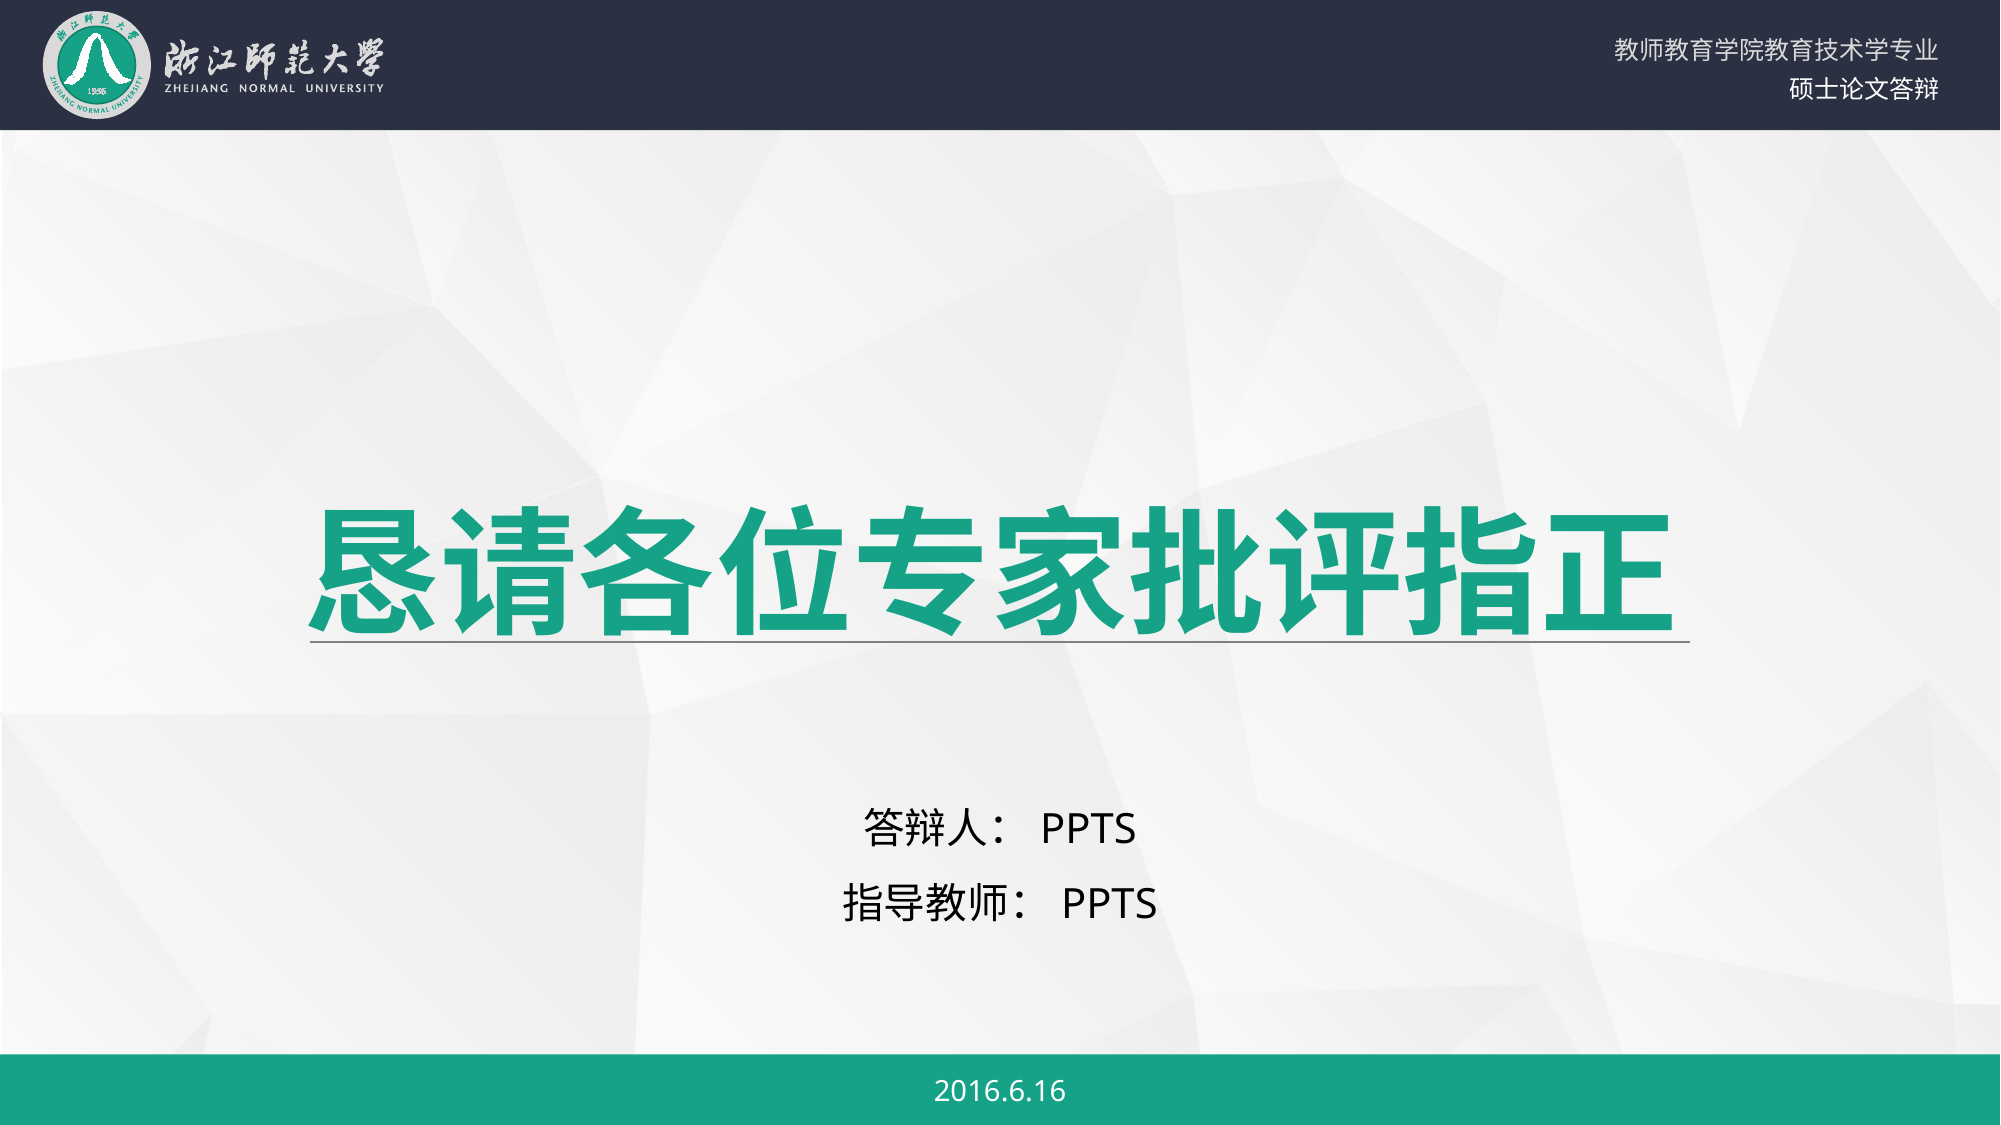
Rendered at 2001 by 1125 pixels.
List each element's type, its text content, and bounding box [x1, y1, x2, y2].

text_box 答辩人：PPTS 指导教师：PPTS [697, 769, 1303, 935]
picture [0, 0, 2001, 1125]
text_box 恳请各位专家批评指正 [227, 445, 1753, 659]
